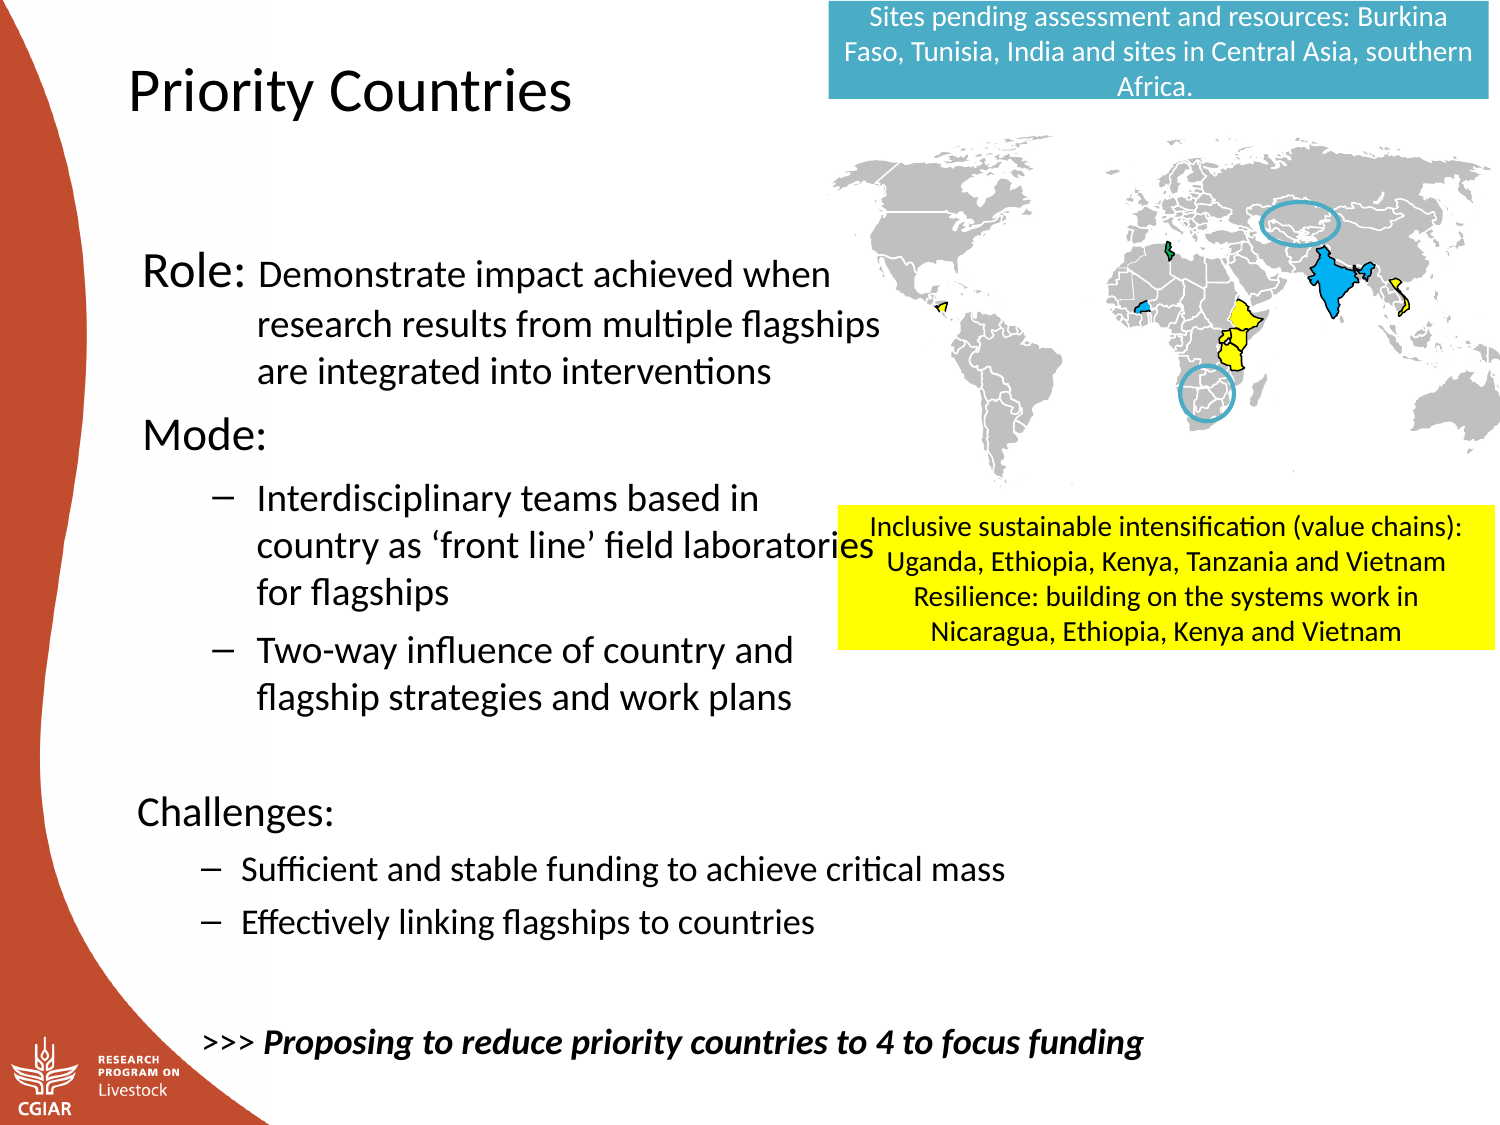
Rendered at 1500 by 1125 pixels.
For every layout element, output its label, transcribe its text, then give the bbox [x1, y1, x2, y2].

text_box Role: Demonstrate impact achieved when research results from multiple flagships are integrated into interventions Mode: Interdisciplinary teams based in country as ‘front line’ field laboratories for flagships Two-way influence of country and flagship strategies and work plans [127, 229, 904, 772]
picture [0, 0, 270, 1125]
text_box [824, 0, 1500, 651]
list Challenges: Sufficient and stable funding to achieve critical mass Effectively linking flagships to countries >>> Proposing to reduce priority countries to 4 to focus funding [122, 776, 1500, 1071]
list Priority Countries [113, 41, 819, 229]
